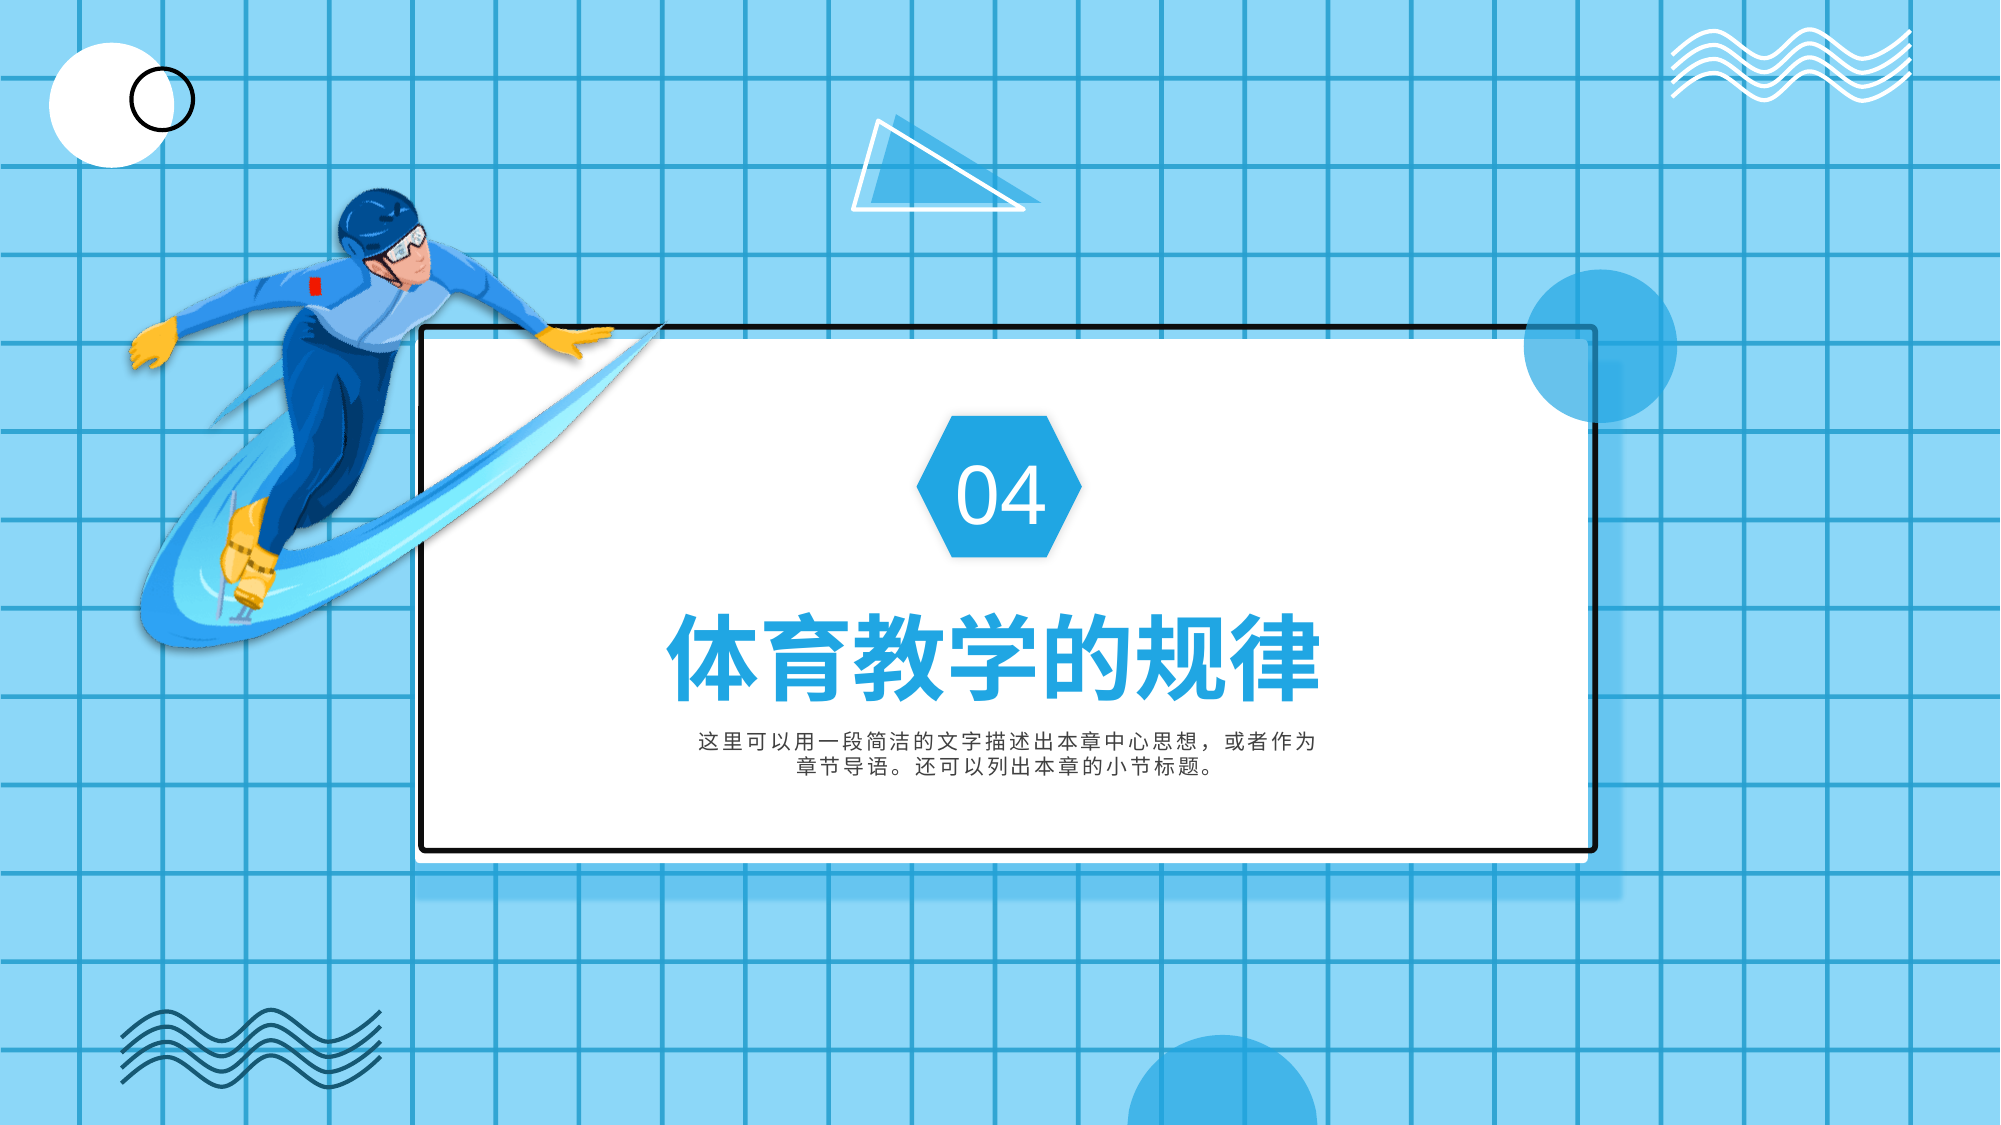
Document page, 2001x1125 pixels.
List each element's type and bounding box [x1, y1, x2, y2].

text_box [121, 1009, 381, 1088]
text_box [916, 415, 1089, 558]
text_box [48, 42, 194, 49]
text_box [1671, 29, 1911, 101]
text_box [650, 592, 1354, 787]
text_box [414, 326, 1596, 864]
text_box [0, 0, 2000, 1125]
text_box [852, 113, 1042, 210]
picture [17, 51, 695, 729]
